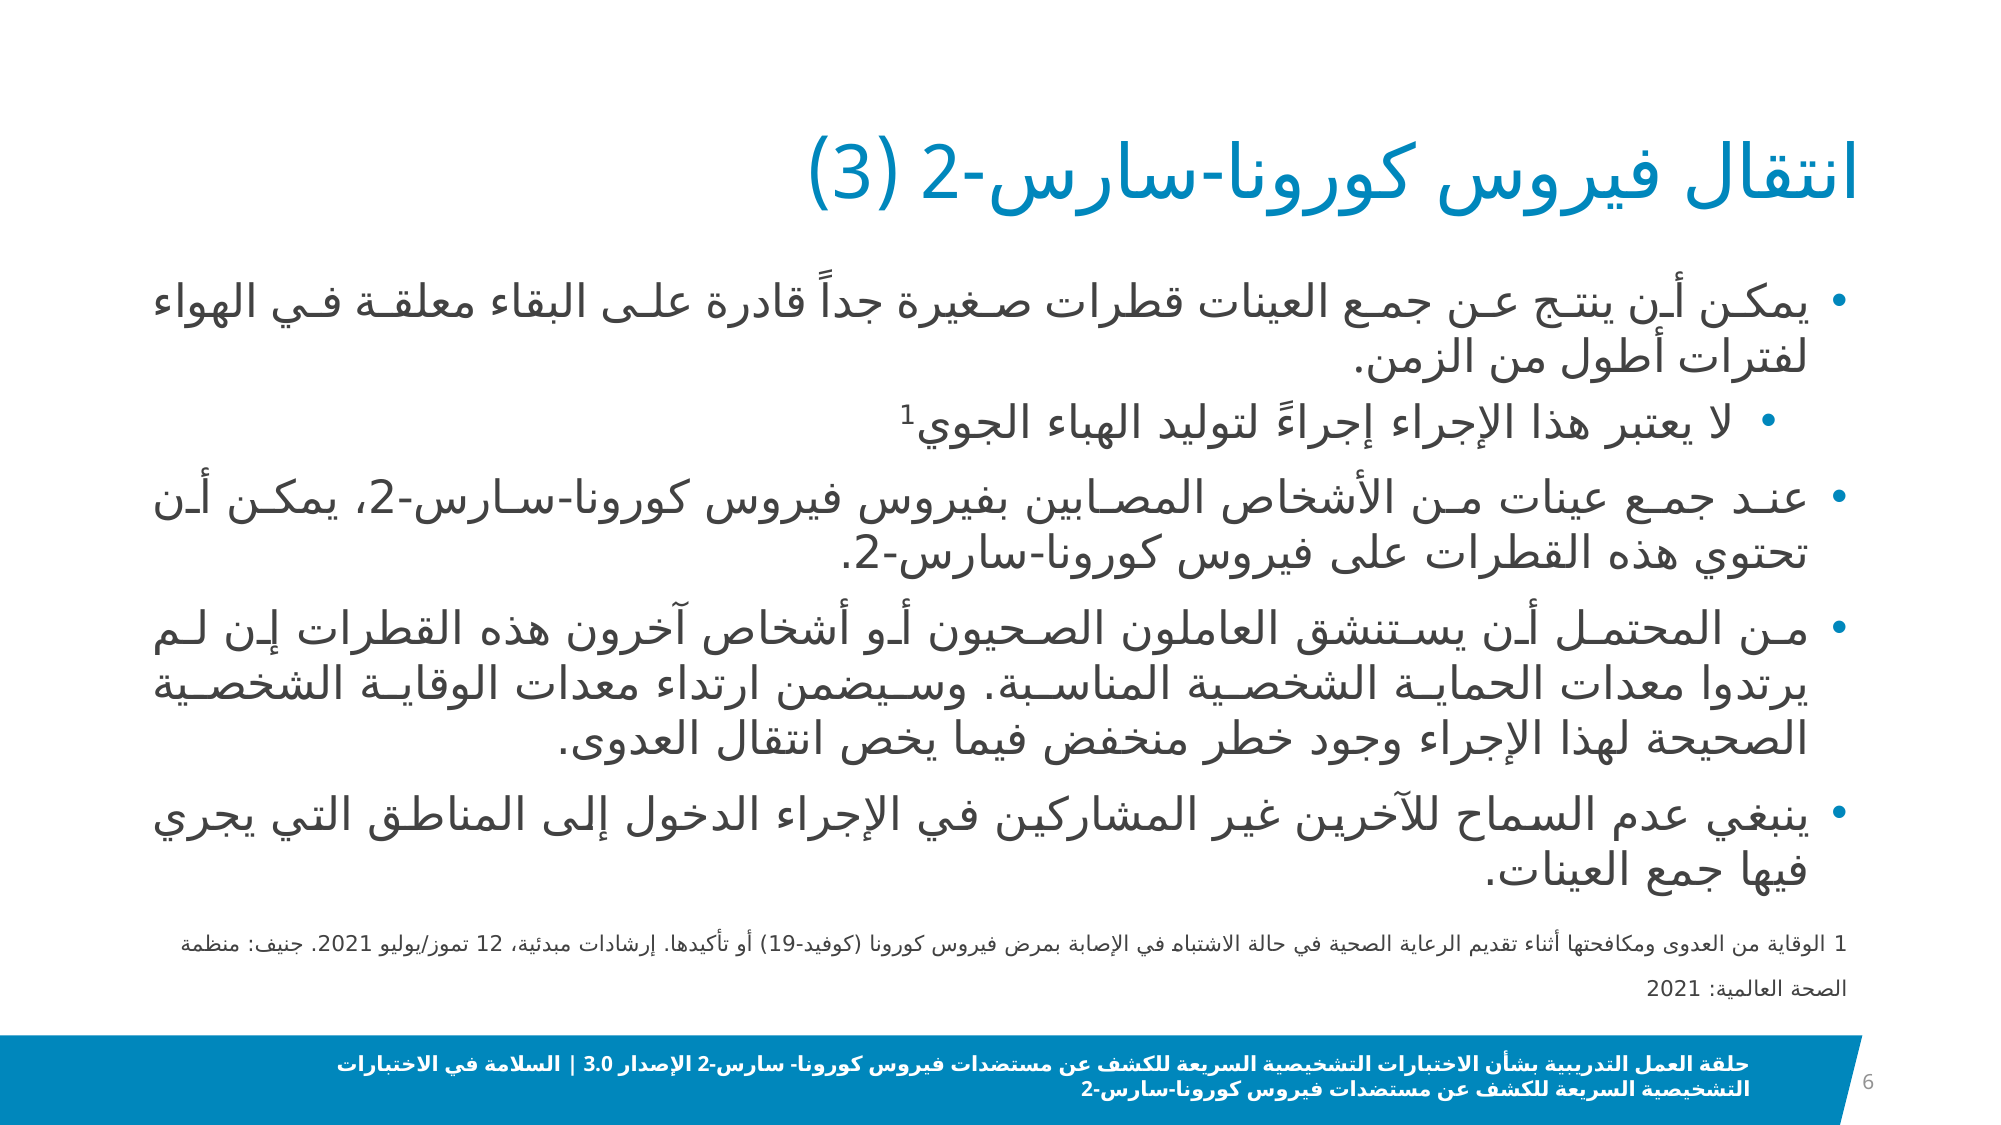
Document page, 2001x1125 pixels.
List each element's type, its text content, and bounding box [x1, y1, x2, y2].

title انتقال فيروس كورونا-سارس-2 (3) [137, 59, 1863, 215]
list يمكن أن ينتج عن جمع العينات قطرات صغيرة جداً قادرة على البقاء معلقة في الهواء لفترات أطول من الزمن. لا يعتبر هذا الإجراء إجراءً لتوليد الهباء الجوي1 عند جمع عينات من الأشخاص المصابين بفيروس فيروس كورونا-سارس-2، يمكن أن تحتوي هذه القطرات على فيروس كورونا-سارس-2. من المحتمل أن يستنشق العاملون الصحيون أو أشخاص آخرون هذه القطرات إن لم يرتدوا معدات الحماية الشخصية المناسبة. وسيضمن ارتداء معدات الوقاية الشخصية الصحيحة لهذا الإجراء وجود خطر منخفض فيما يخص انتقال العدوى. ينبغي عدم السماح للآخرين غير المشاركين في الإجراء الدخول إلى المناطق التي يجري فيها جمع العينات. [137, 264, 1863, 917]
text_box 1 الوقاية من العدوى ومكافحتها أثناء تقديم الرعاية الصحية في حالة الاشتباه في الإصابة بمرض فيروس كورونا (كوفيد-19) أو تأكيدها. إرشادات مبدئية، 12 تموز/يوليو 2021. جنيف: منظمة الصحة العالمية: 2021 [137, 917, 1863, 1023]
slide_number 6 [1862, 1035, 1947, 1125]
footer حلقة العمل التدريبية بشأن الاختبارات التشخيصية السريعة للكشف عن مستضدات فيروس كورونا- سارس-2 الإصدار 3.0 | السلامة في الاختبارات التشخيصية السريعة للكشف عن مستضدات فيروس كورونا-سارس-2 [249, 1047, 1751, 1125]
